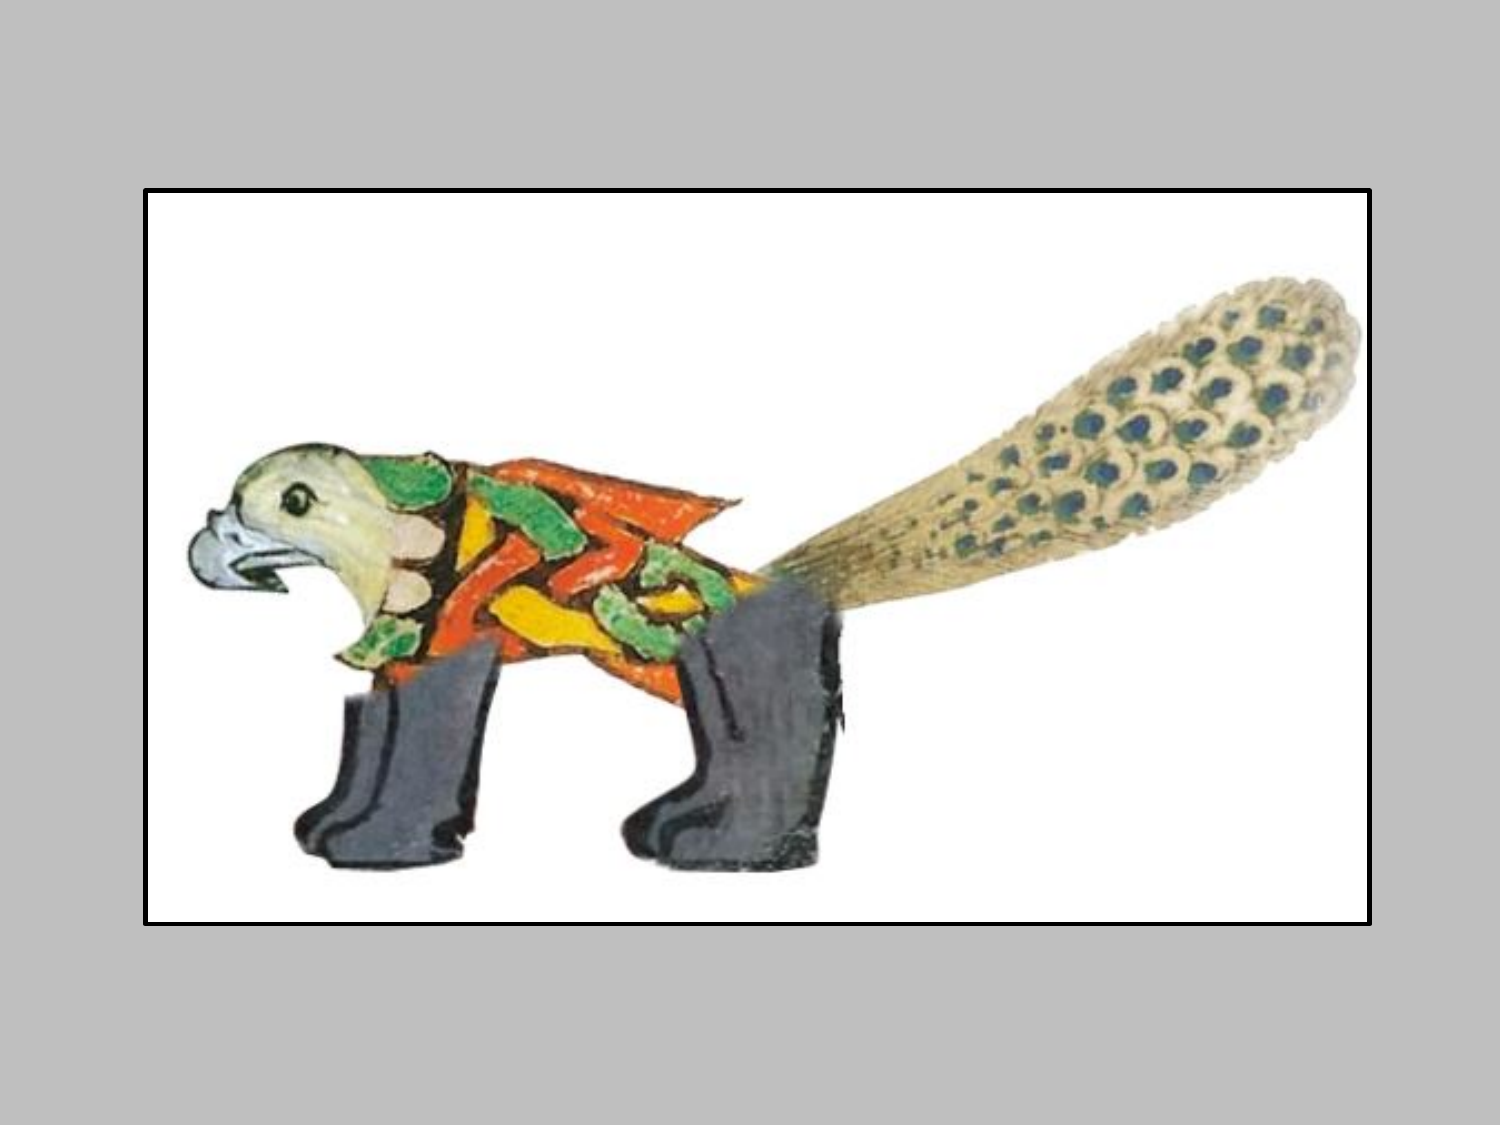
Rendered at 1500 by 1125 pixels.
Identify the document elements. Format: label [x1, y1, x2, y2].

picture [147, 192, 1368, 922]
